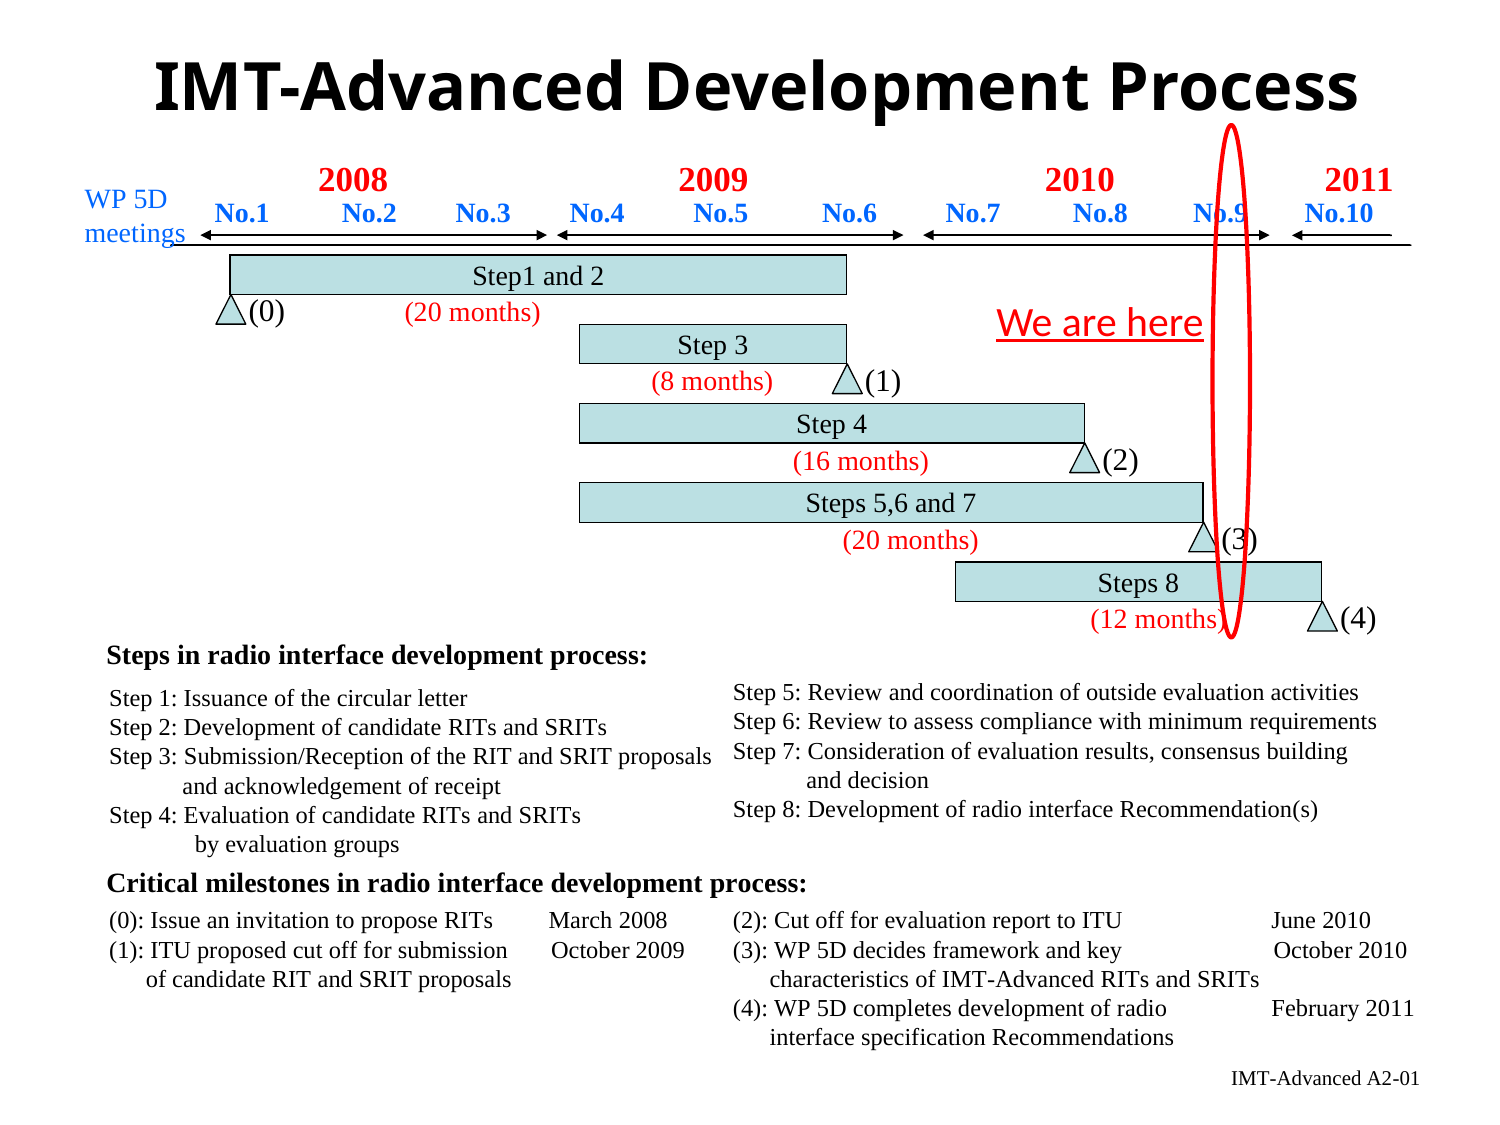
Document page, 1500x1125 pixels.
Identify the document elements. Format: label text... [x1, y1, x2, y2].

picture [56, 149, 1444, 1094]
text_box IMT-Advanced Development Process [74, 36, 1425, 148]
